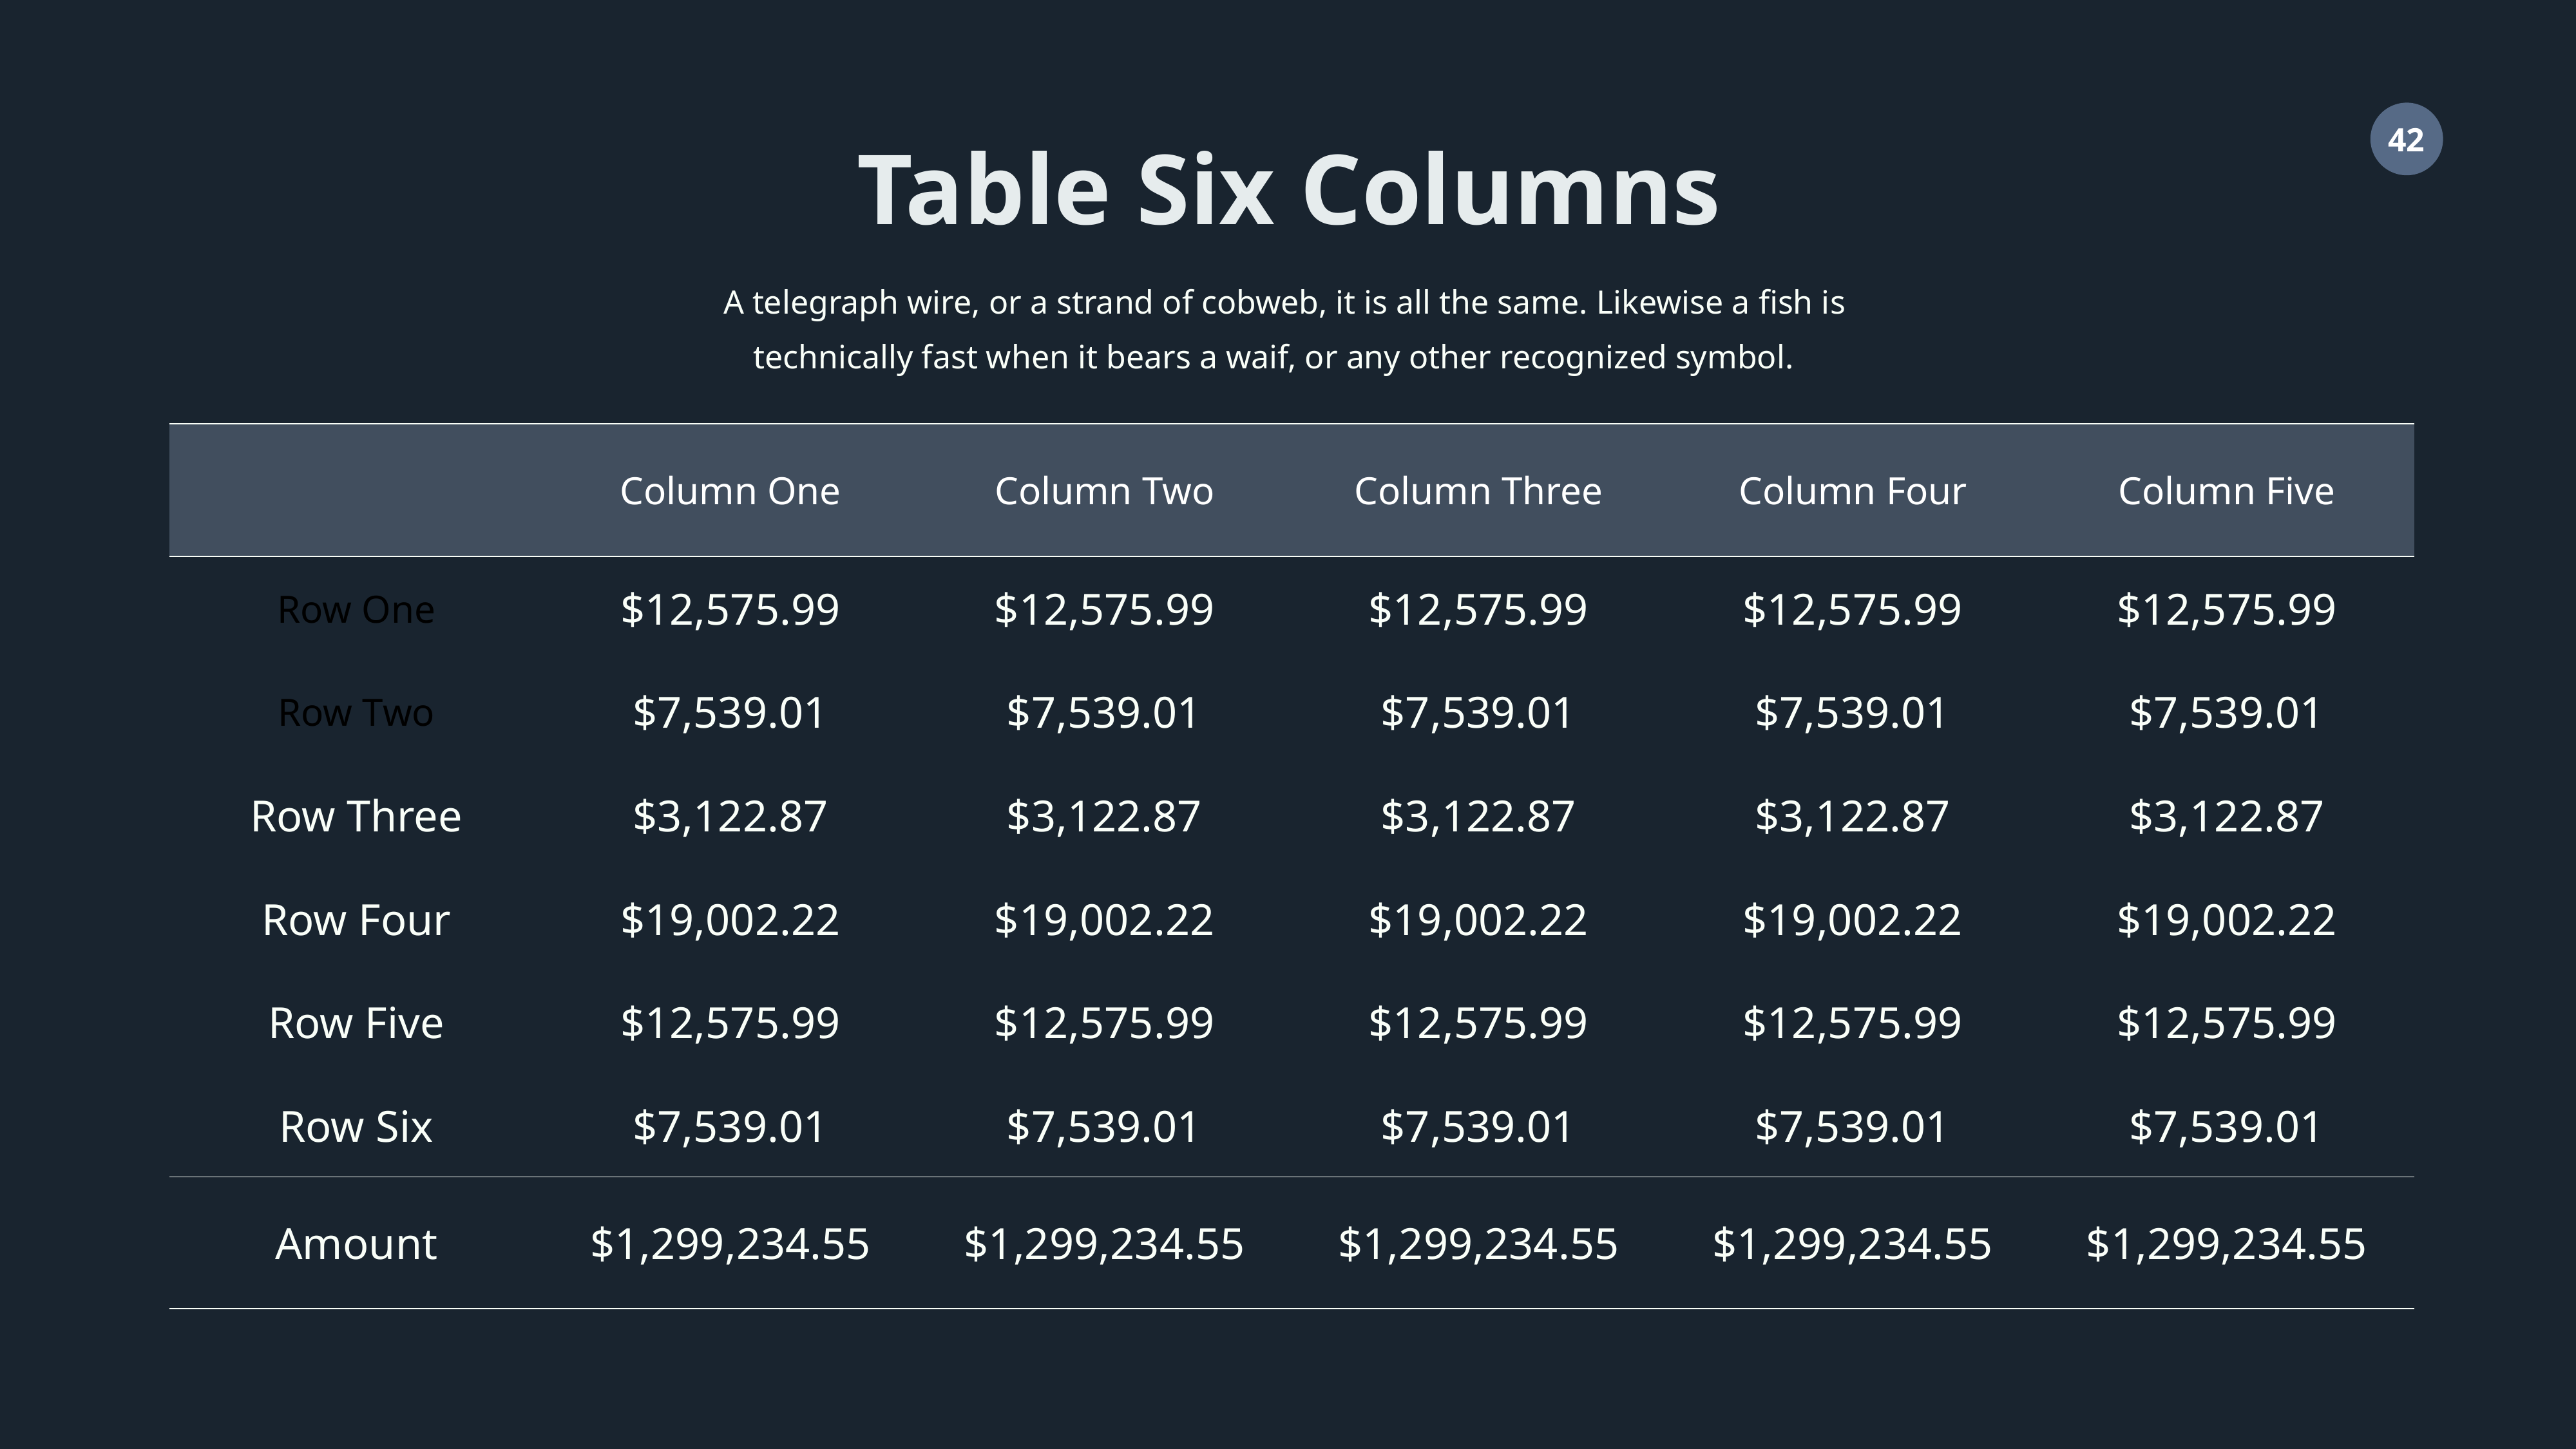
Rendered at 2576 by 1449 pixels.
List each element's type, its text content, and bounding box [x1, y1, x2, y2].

table_cell $7,539.01 [2040, 1074, 2414, 1177]
table_cell $3,122.87 [2040, 763, 2414, 867]
table_cell Row One [169, 557, 544, 660]
table_cell $1,299,234.55 [544, 1177, 918, 1308]
table_cell Row Four [169, 867, 544, 970]
table_cell $12,575.99 [544, 970, 918, 1074]
table_cell $7,539.01 [544, 660, 918, 763]
table_header Column Three [1292, 424, 1666, 556]
table_cell $3,122.87 [1292, 763, 1666, 867]
table_cell $7,539.01 [1292, 660, 1666, 763]
table_cell $12,575.99 [2040, 970, 2414, 1074]
table_cell Row Two [169, 660, 544, 763]
table_cell $3,122.87 [1666, 763, 2040, 867]
table_cell $12,575.99 [1292, 557, 1666, 660]
table_cell $3,122.87 [918, 763, 1292, 867]
table_cell $7,539.01 [1292, 1074, 1666, 1177]
table_cell $7,539.01 [544, 1074, 918, 1177]
table_header Column Four [1666, 424, 2040, 556]
table_cell $19,002.22 [544, 867, 918, 970]
table_cell $12,575.99 [1292, 970, 1666, 1074]
table_cell $19,002.22 [1292, 867, 1666, 970]
table_header [169, 424, 544, 556]
table_cell $7,539.01 [918, 1074, 1292, 1177]
table_header Column Two [918, 424, 1292, 556]
table_cell $12,575.99 [918, 557, 1292, 660]
table_cell $1,299,234.55 [1292, 1177, 1666, 1308]
table_cell $7,539.01 [1666, 660, 2040, 763]
table_cell Row Six [169, 1074, 544, 1177]
table_cell $12,575.99 [544, 557, 918, 660]
table_cell $1,299,234.55 [1666, 1177, 2040, 1308]
table_cell Amount [169, 1177, 544, 1308]
table_cell $19,002.22 [918, 867, 1292, 970]
table_header Column One [544, 424, 918, 556]
table_cell $12,575.99 [918, 970, 1292, 1074]
table_cell $1,299,234.55 [918, 1177, 1292, 1308]
table_cell $12,575.99 [1666, 557, 2040, 660]
table_cell $7,539.01 [1666, 1074, 2040, 1177]
table_cell $12,575.99 [2040, 557, 2414, 660]
table_cell $7,539.01 [918, 660, 1292, 763]
table_cell $12,575.99 [1666, 970, 2040, 1074]
table_cell $19,002.22 [1666, 867, 2040, 970]
table_header Column Five [2040, 424, 2414, 556]
table_cell $19,002.22 [2040, 867, 2414, 970]
table_cell Row Three [169, 763, 544, 867]
table_cell $7,539.01 [2040, 660, 2414, 763]
table_cell $3,122.87 [544, 763, 918, 867]
text_box A telegraph wire, or a strand of cobweb, it is all the same. Likewise a fish is technically fast when it bears a waif, or any other recognized symbol. [704, 260, 1865, 380]
table_cell $1,299,234.55 [2040, 1177, 2414, 1308]
table_cell Row Five [169, 970, 544, 1074]
text_box Table Six Columns [847, 123, 1731, 249]
